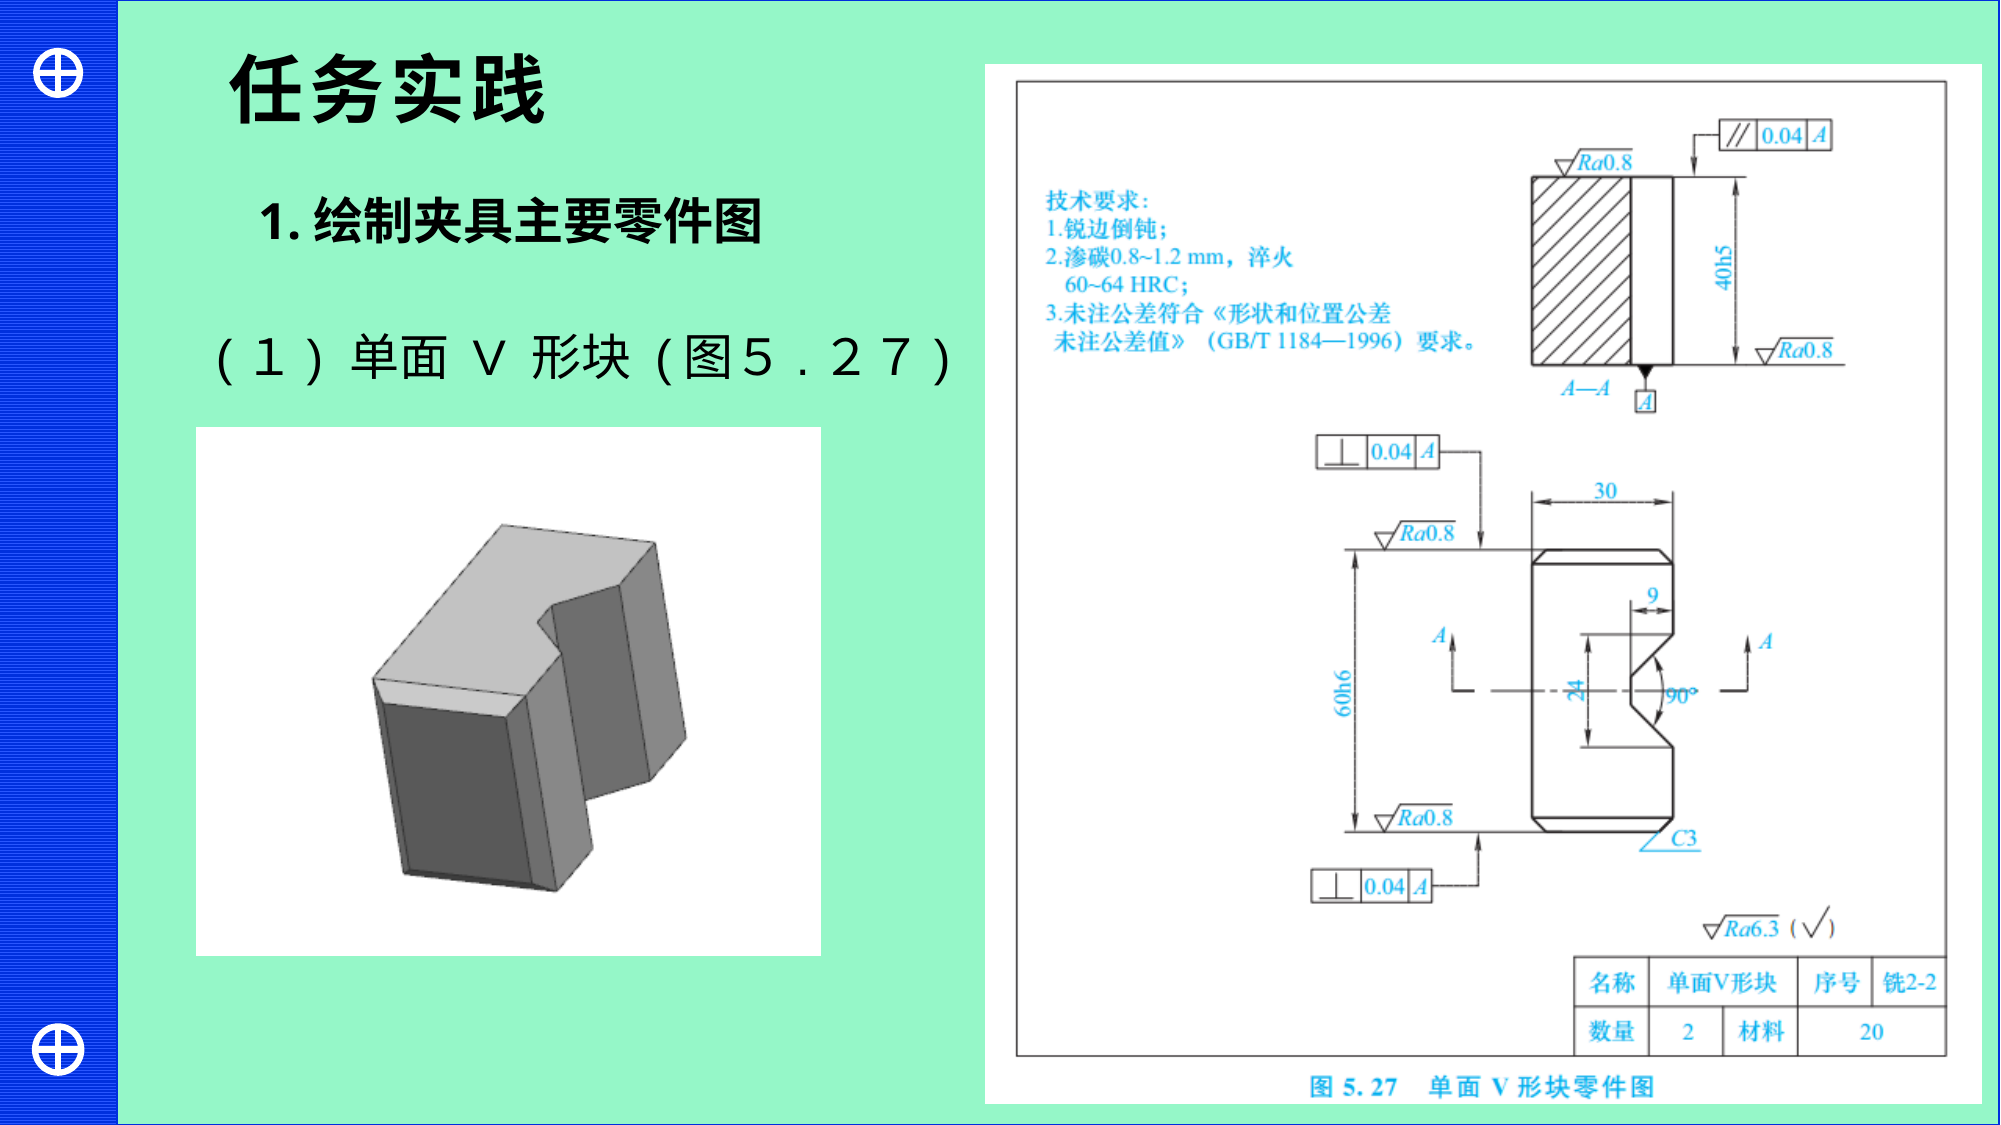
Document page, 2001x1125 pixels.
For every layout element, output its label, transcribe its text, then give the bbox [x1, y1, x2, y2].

text_box 任务实践 [126, 18, 1414, 140]
text_box 1.绘制夹具主要零件图 [243, 182, 985, 258]
picture [985, 64, 1982, 1104]
text_box (１) 单面 V 形块 (图５.２７) 。 [126, 287, 985, 428]
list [196, 427, 821, 956]
